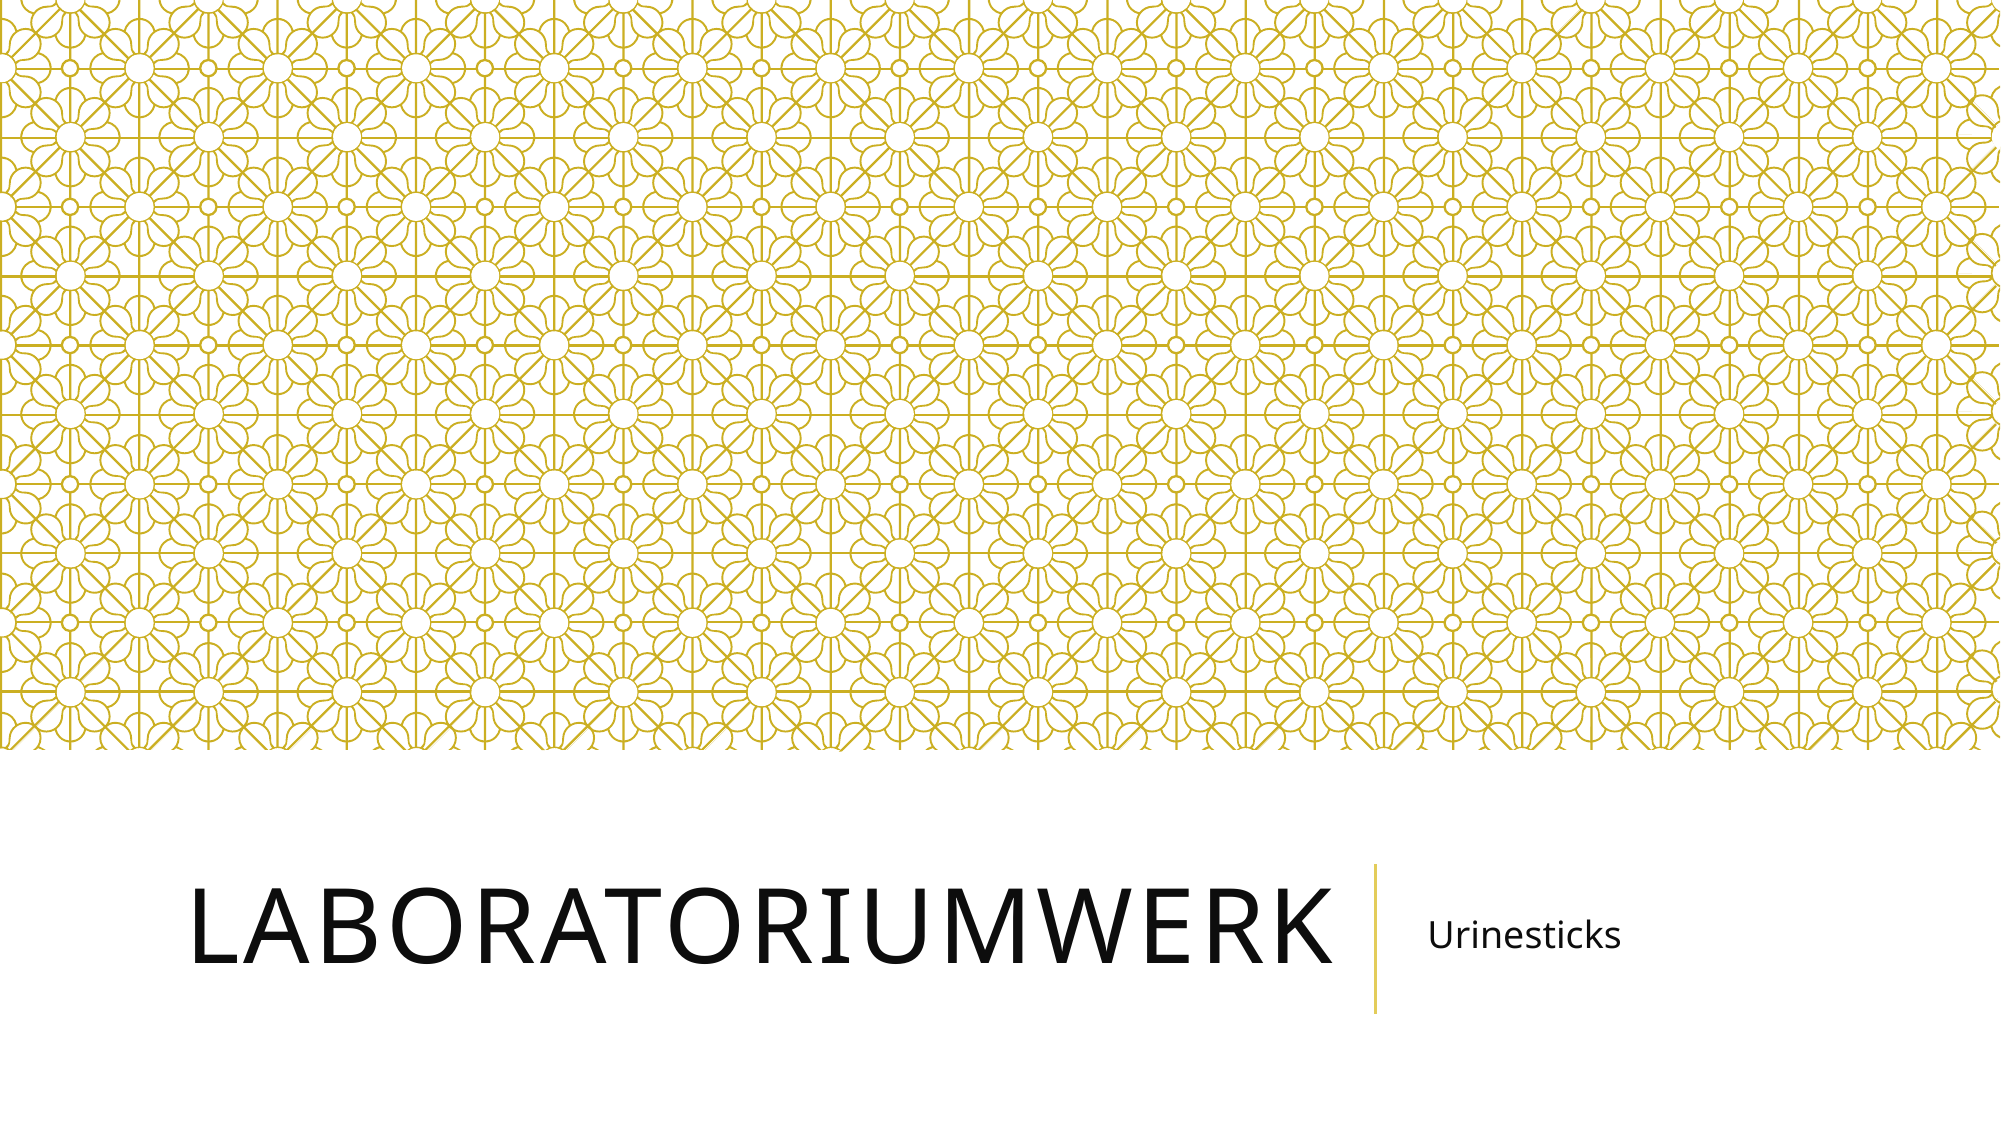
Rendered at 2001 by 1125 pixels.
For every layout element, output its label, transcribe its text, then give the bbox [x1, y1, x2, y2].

subtitle Urinesticks [1412, 813, 1938, 1054]
title Laboratoriumwerk [75, 813, 1350, 1054]
